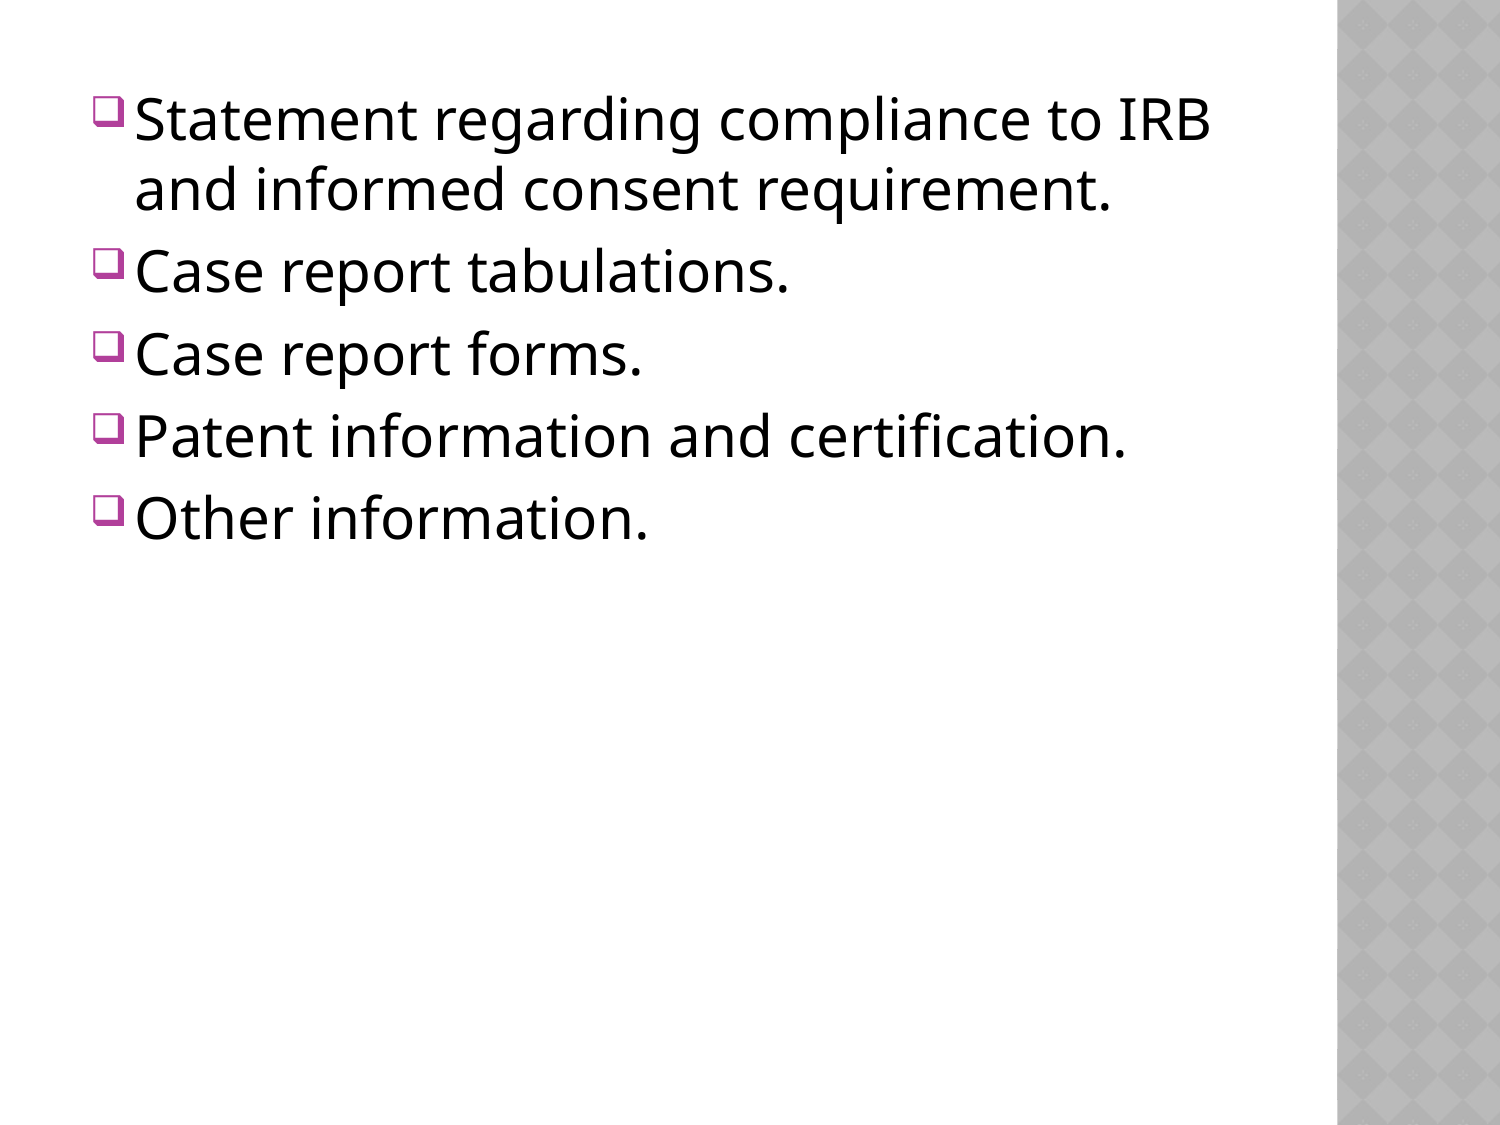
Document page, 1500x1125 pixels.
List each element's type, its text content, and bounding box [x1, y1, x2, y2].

list Statement regarding compliance to IRB and informed consent requirement. Case report tabulations. Case report forms. Patent information and certification. Other information. [75, 75, 1325, 1050]
